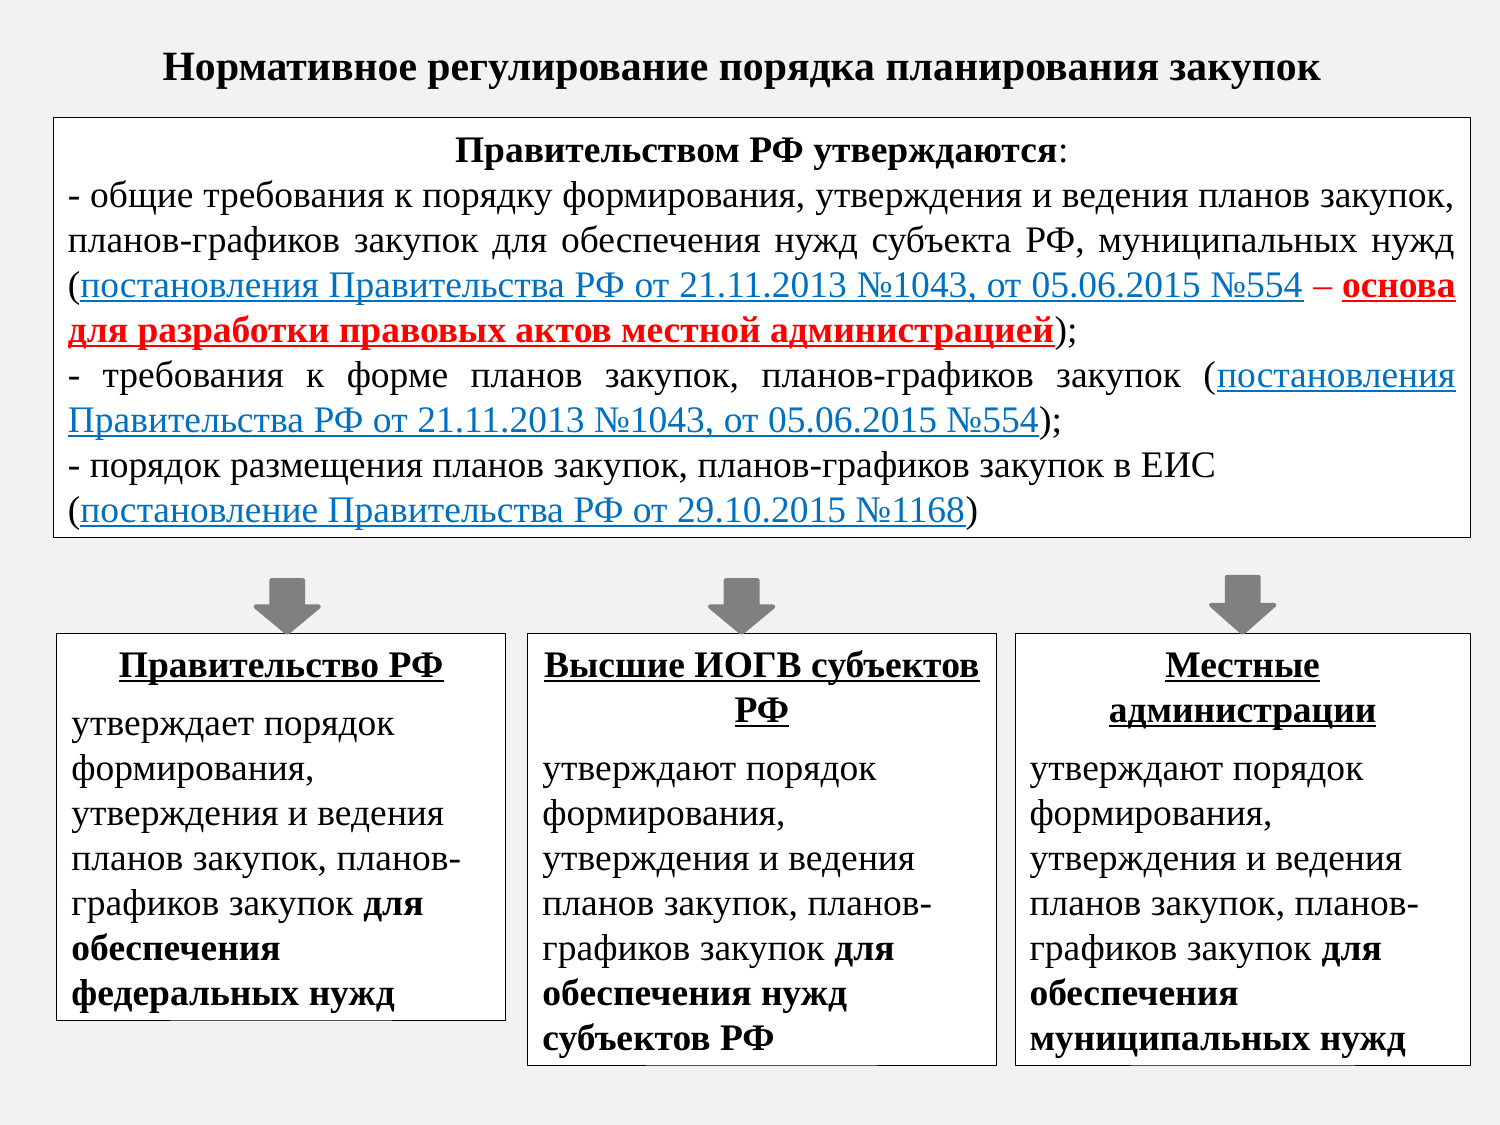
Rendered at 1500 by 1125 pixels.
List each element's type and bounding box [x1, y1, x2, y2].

text_box [52, 30, 1471, 1107]
